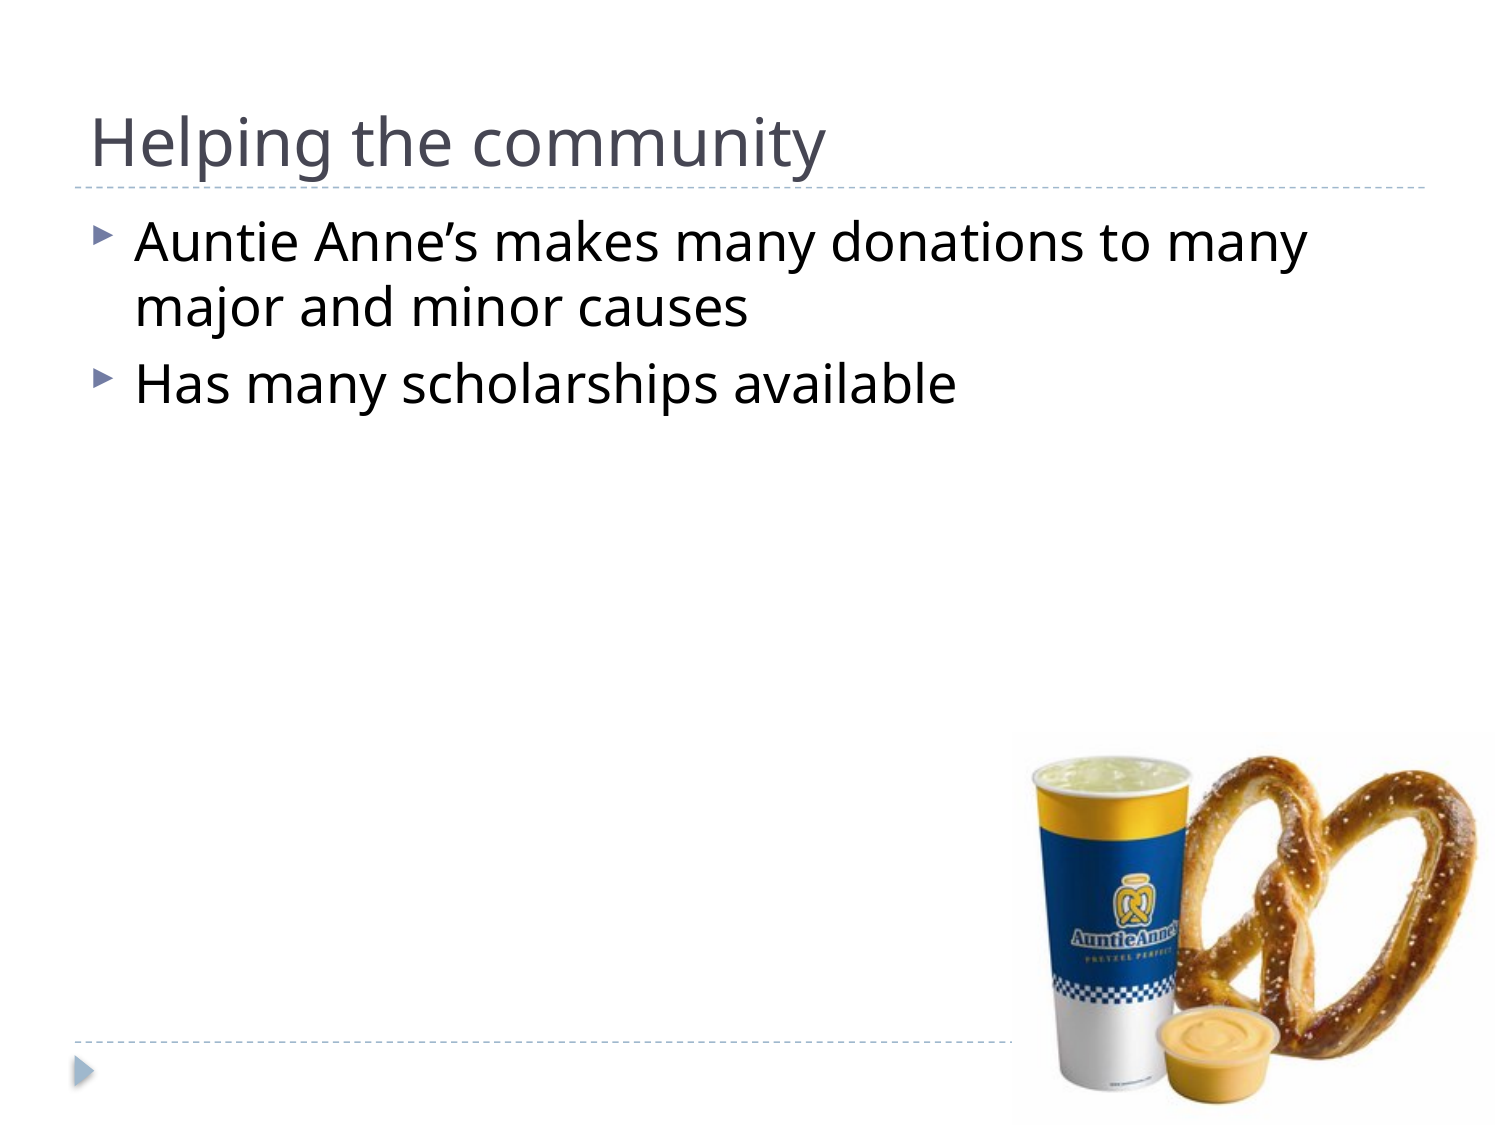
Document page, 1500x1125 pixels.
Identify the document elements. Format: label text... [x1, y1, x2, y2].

title Helping the community [75, 24, 1425, 188]
picture [1012, 732, 1496, 1125]
list Auntie Anne’s makes many donations to many major and minor causes Has many scholarships available [75, 200, 1425, 1010]
